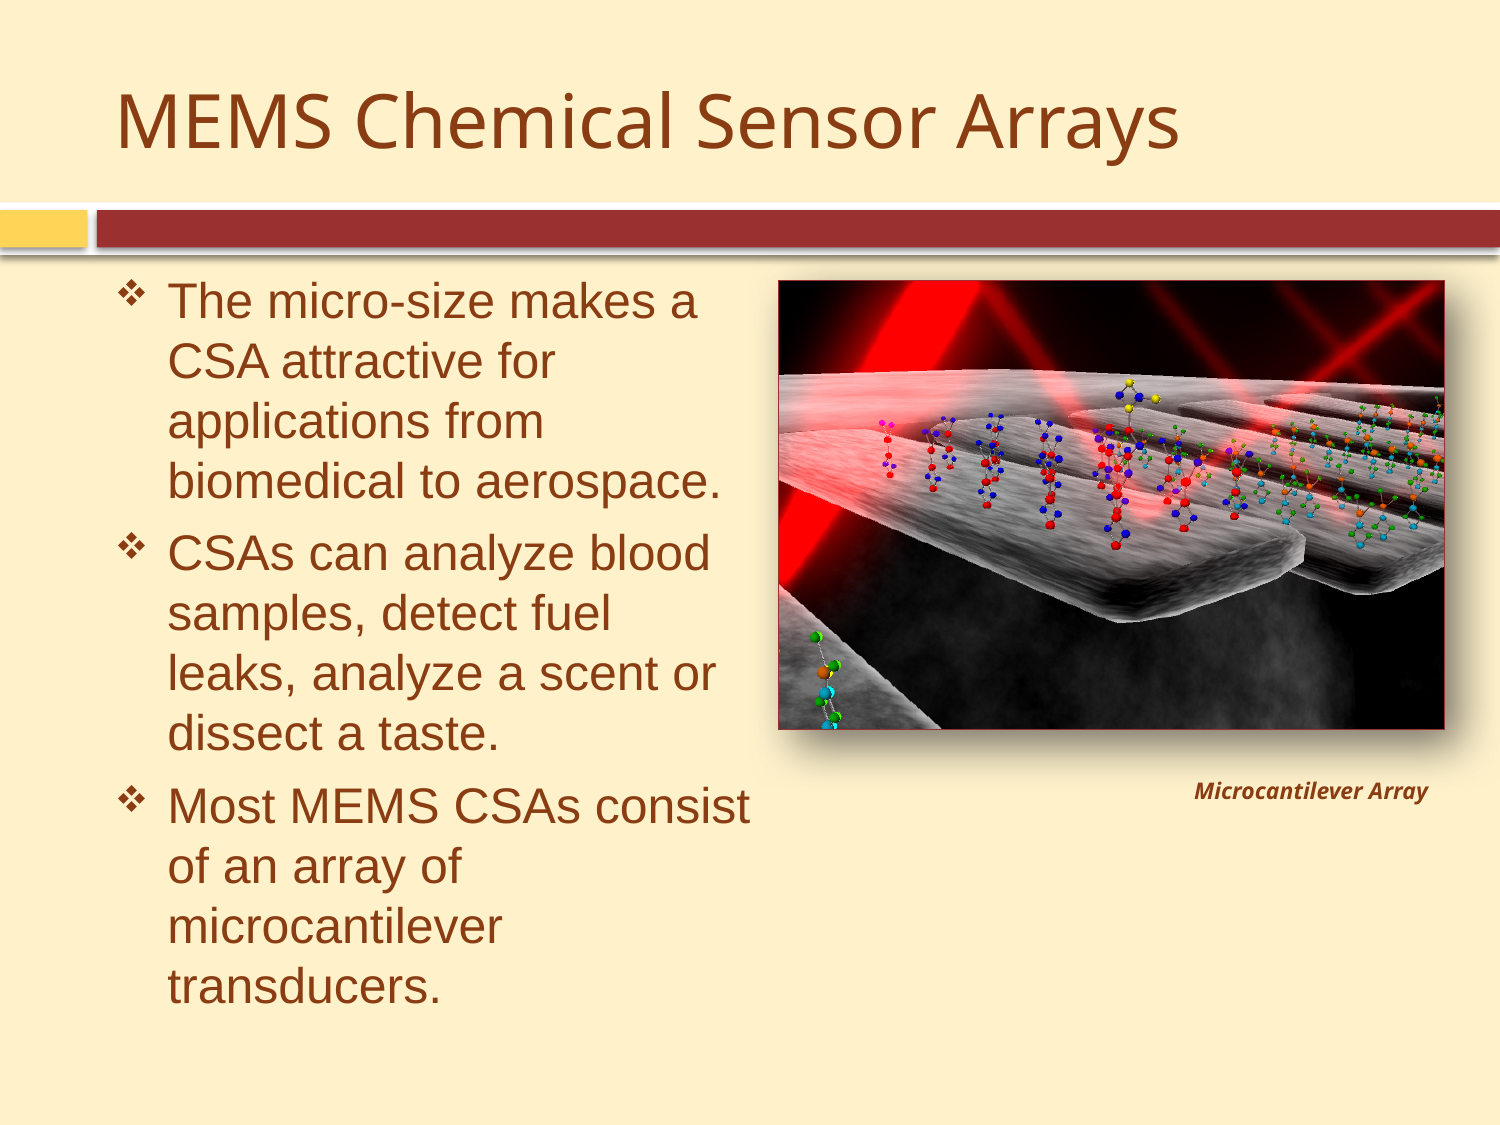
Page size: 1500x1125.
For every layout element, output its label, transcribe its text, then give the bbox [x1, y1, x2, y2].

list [778, 280, 1445, 731]
title MEMS Chemical Sensor Arrays [99, 37, 1438, 200]
text_box Microcantilever Array [943, 768, 1444, 812]
list The micro-size makes a CSA attractive for applications from biomedical to aerospace. CSAs can analyze blood samples, detect fuel leaks, analyze a scent or dissect a taste. Most MEMS CSAs consist of an array of microcantilever transducers. [99, 260, 768, 1080]
